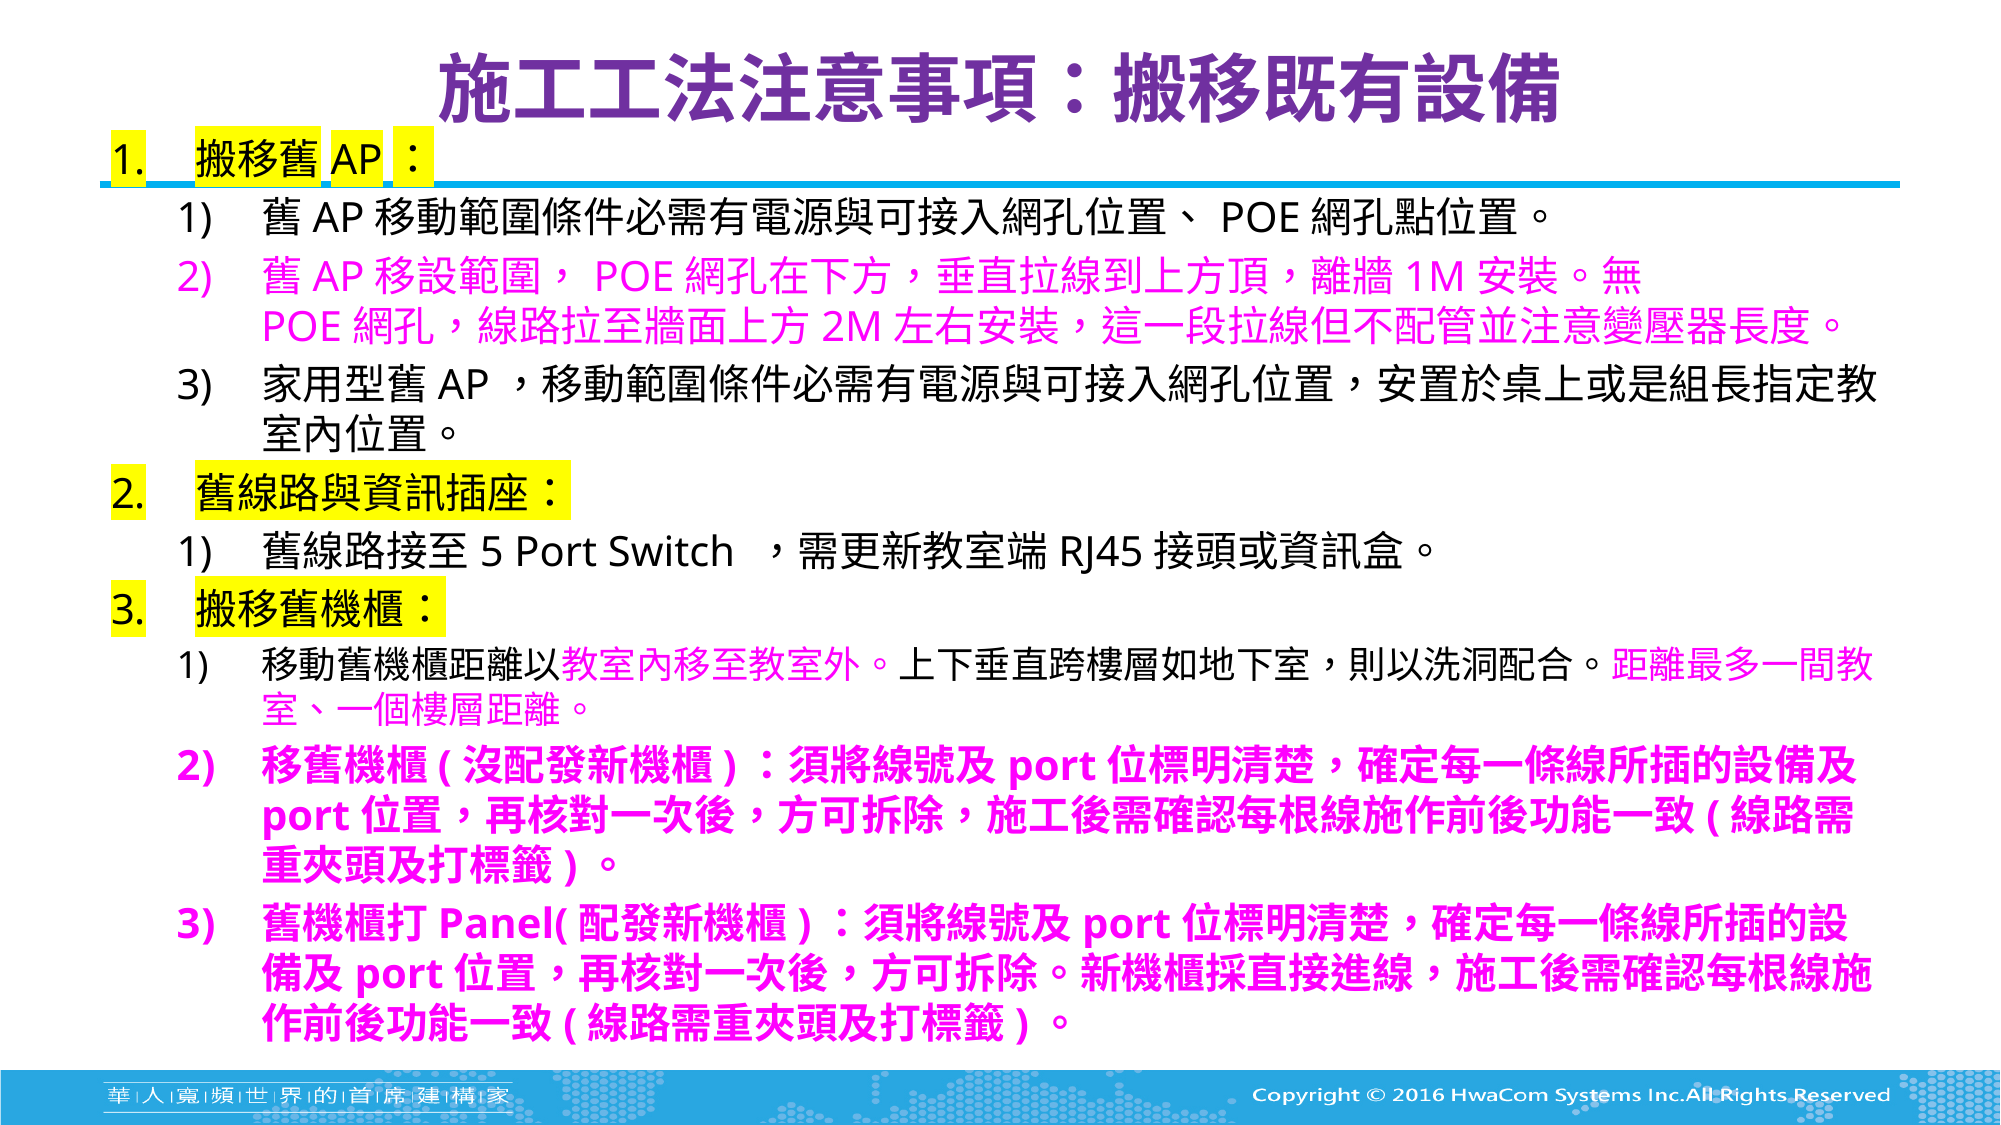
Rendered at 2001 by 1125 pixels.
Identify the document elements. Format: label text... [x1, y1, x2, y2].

title 施工工法注意事項：搬移既有設備 [99, 23, 1900, 149]
list 搬移舊AP： 舊AP移動範圍條件必需有電源與可接入網孔位置、POE網孔點位置。 舊AP移設範圍，POE網孔在下方，垂直拉線到上方頂，離牆1M安裝。無 POE網孔，線路拉至牆面上方2M左右安裝，這一段拉線但不配管並注意變壓器長度。 家用型舊AP，移動範圍條件必需有電源與可接入網孔位置，安置於桌上或是組長指定教室內位置。 舊線路與資訊插座： 舊線路接至5 Port Switch ，需更新教室端RJ45接頭或資訊盒。 搬移舊機櫃： 移動舊機櫃距離以教室內移至教室外。上下垂直跨樓層如地下室，則以洗洞配合。距離最多一間教室、一個樓層距離。 移舊機櫃(沒配發新機櫃)：須將線號及port位標明清楚，確定每一條線所插的設備及port位置，再核對一次後，方可拆除，施工後需確認每根線施作前後功能一致(線路需重夾頭及打標籤)。 舊機櫃打Panel(配發新機櫃)：須將線號及port位標明清楚，確定每一條線所插的設備及port位置，再核對一次後，方可拆除。新機櫃採直接進線，施工後需確認每根線施作前後功能一致(線路需重夾頭及打標籤)。 [96, 125, 1896, 1057]
picture [0, 1070, 2000, 1125]
